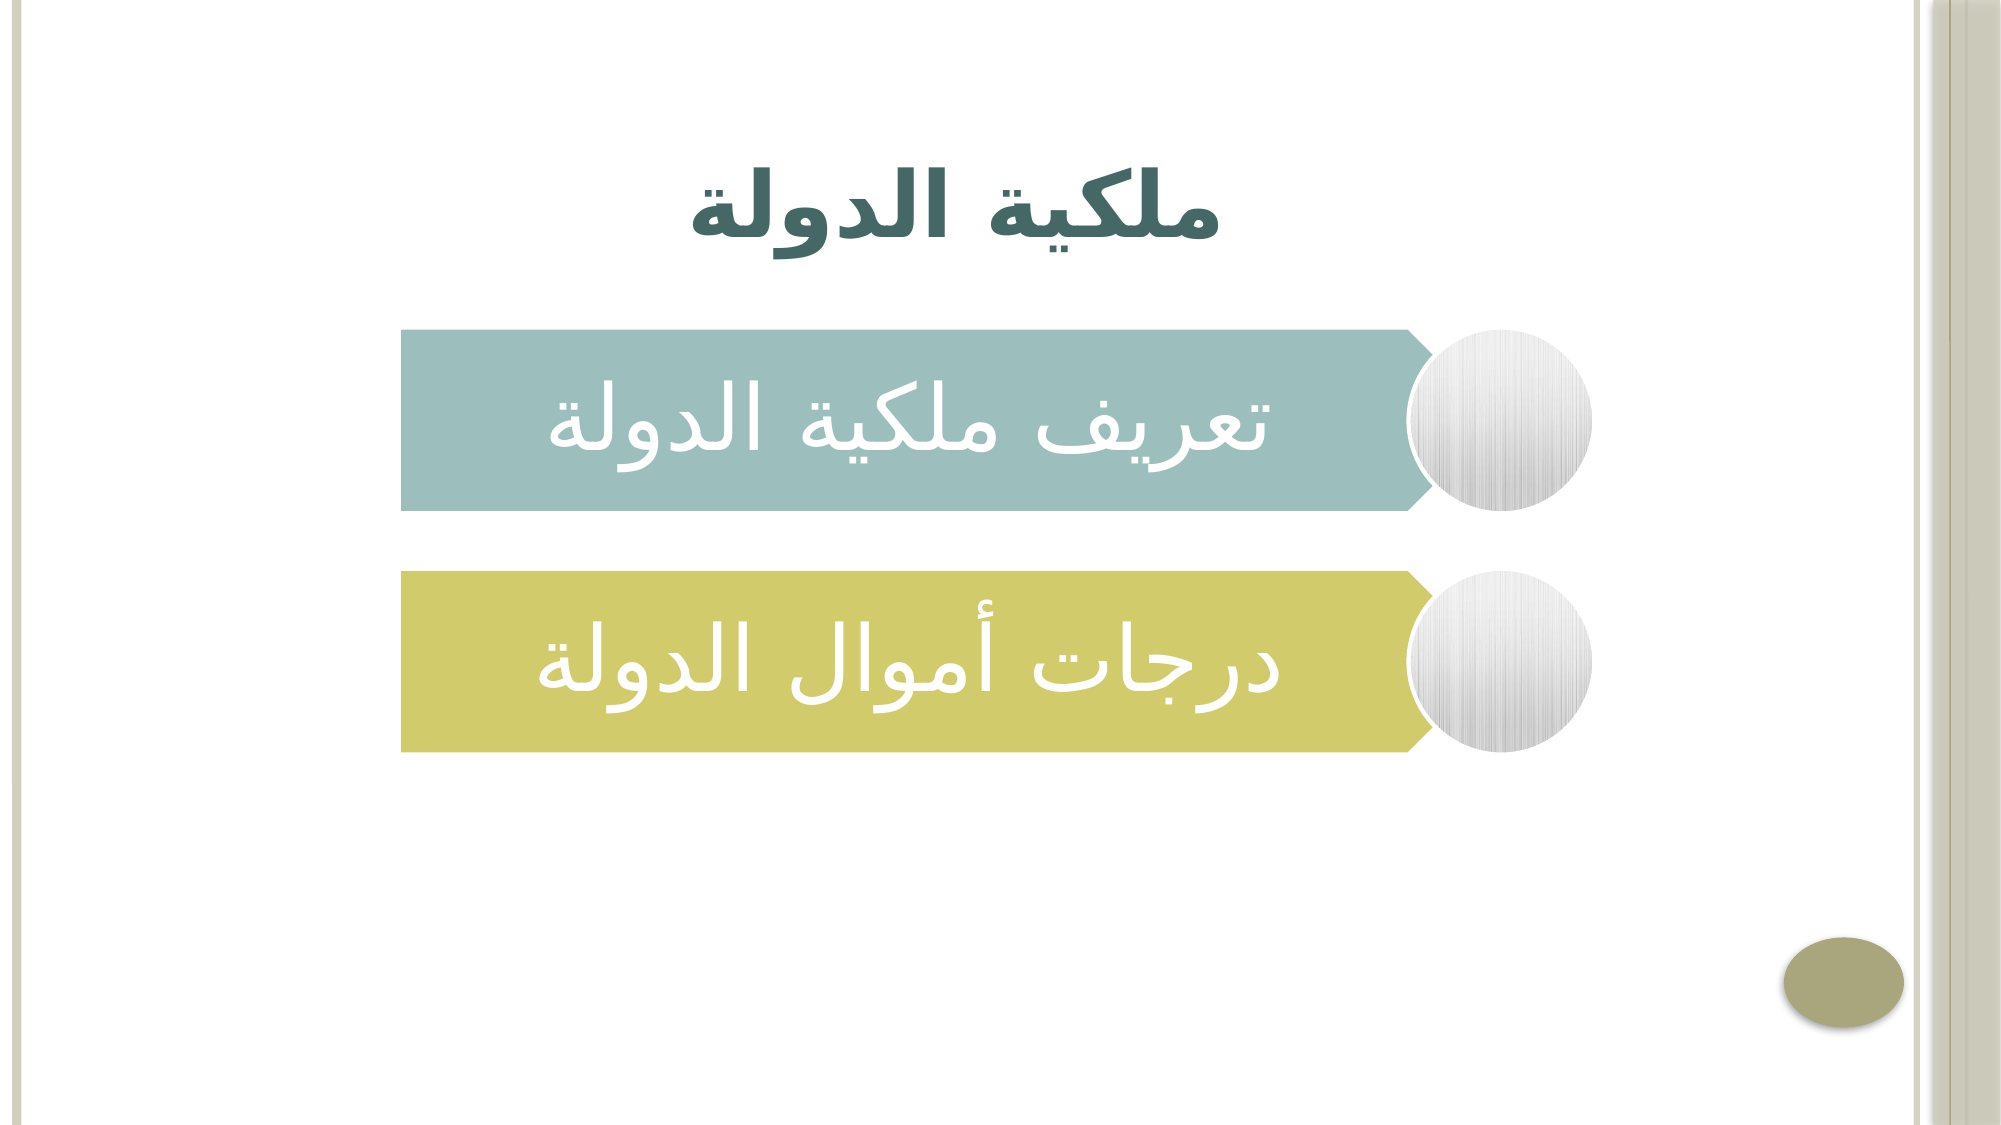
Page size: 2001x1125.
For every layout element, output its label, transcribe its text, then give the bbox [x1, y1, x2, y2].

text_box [398, 568, 1502, 756]
text_box [1501, 325, 1597, 516]
text_box [1501, 566, 1597, 757]
text_box ملكية الدولة [363, 130, 1551, 271]
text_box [398, 326, 1502, 514]
